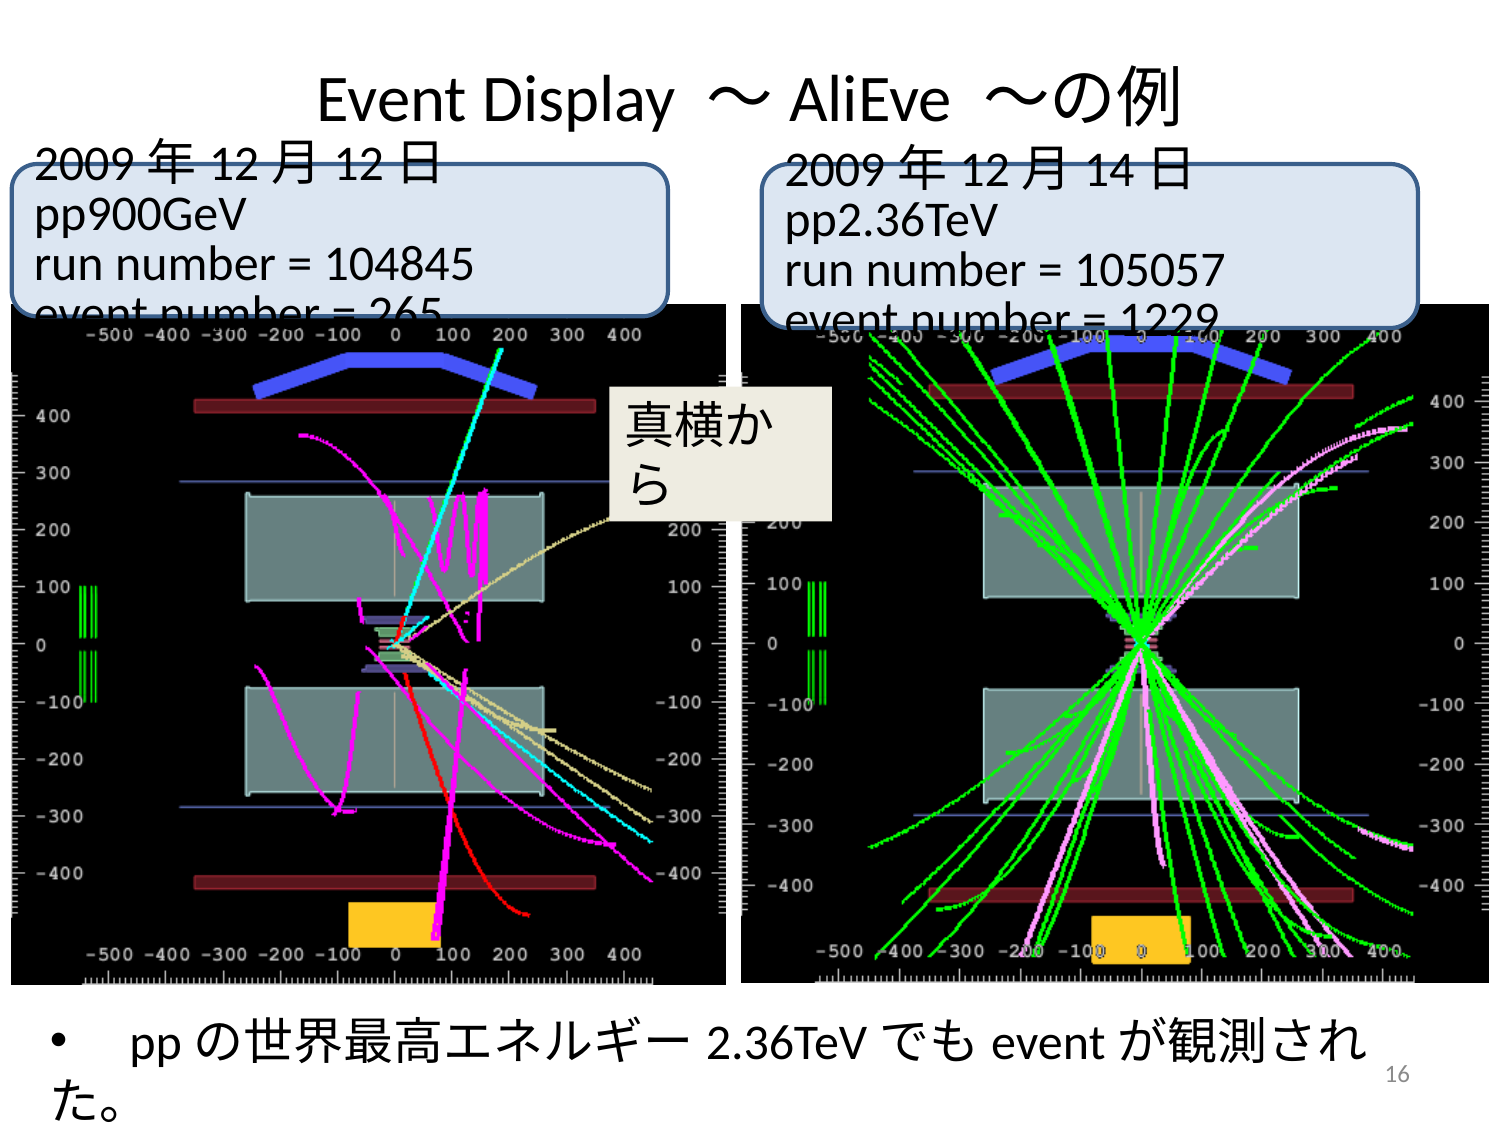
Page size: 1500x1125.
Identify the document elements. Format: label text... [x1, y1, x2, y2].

text_box 真横から [730, 386, 736, 522]
text_box 2009年12月14日 pp2.36TeV run number = 105057 event number = 1229 [759, 161, 1421, 303]
text_box 2009年12月12日 pp900GeV run number = 104845 event number = 265 [9, 161, 671, 303]
text_box ppの世界最高エネルギー2.36TeVでもeventが観測された。 [35, 1002, 1430, 1125]
title Event Display ～AliEve ～の例 [75, 46, 1425, 143]
picture [741, 304, 1489, 984]
picture [11, 304, 726, 985]
